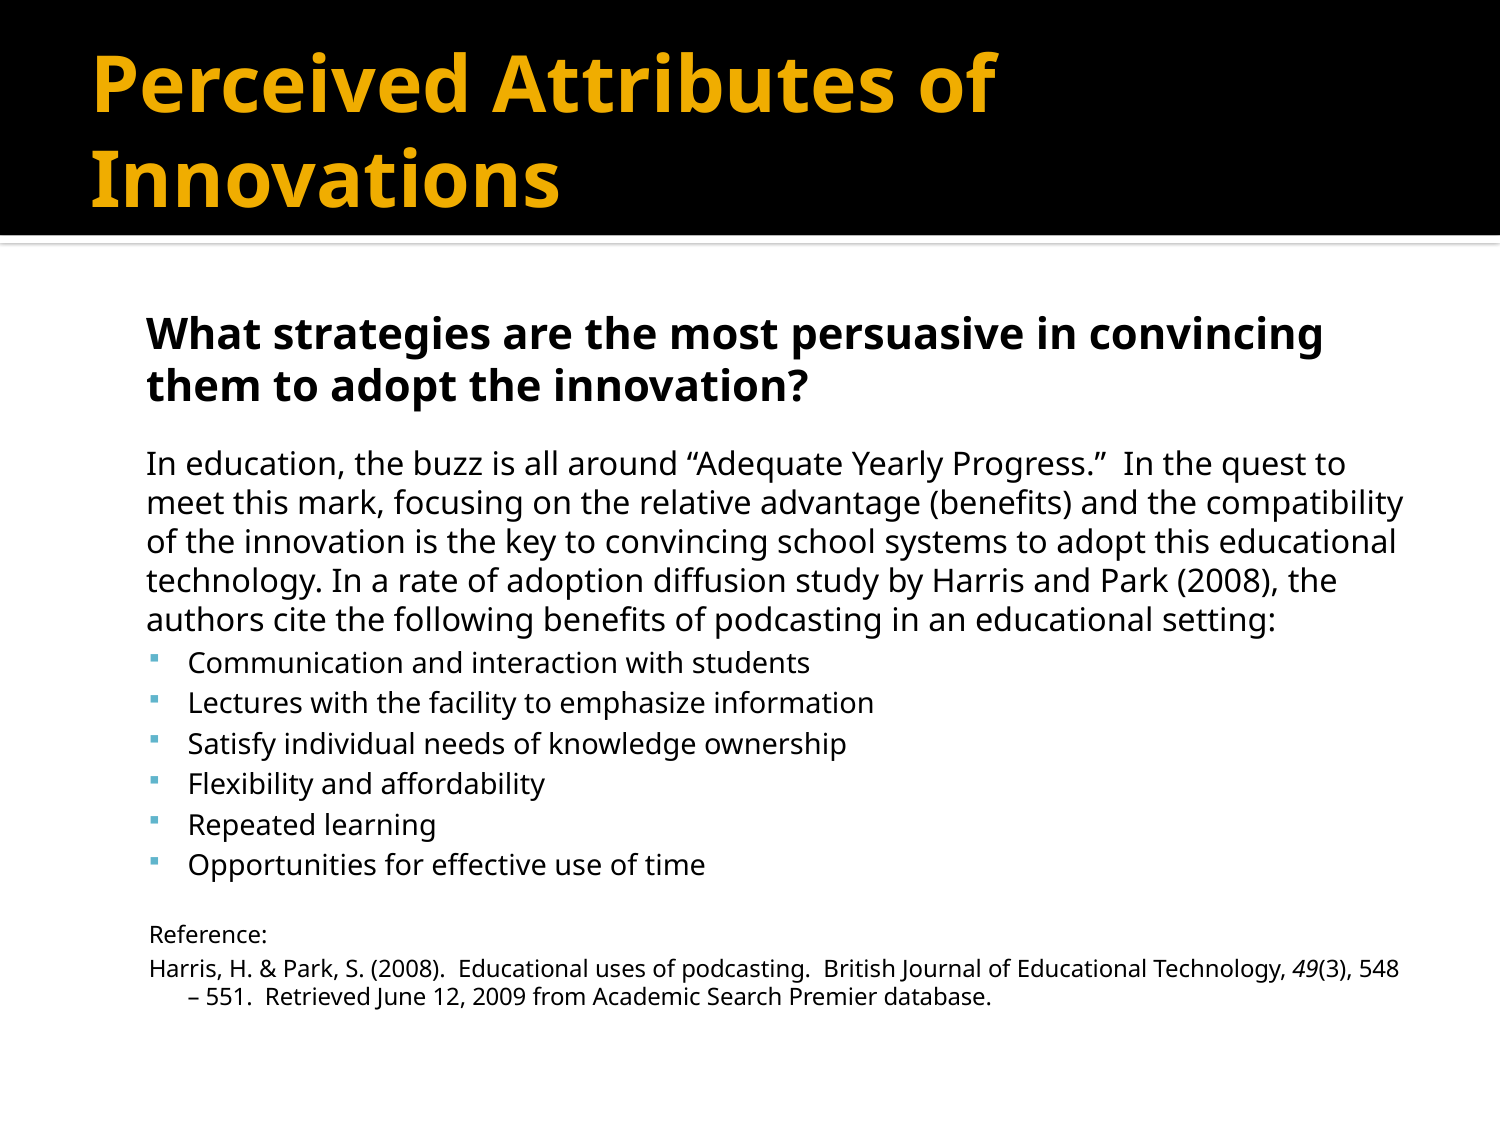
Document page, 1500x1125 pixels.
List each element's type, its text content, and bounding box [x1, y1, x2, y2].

list What strategies are the most persuasive in convincing them to adopt the innovation? In education, the buzz is all around “Adequate Yearly Progress.” In the quest to meet this mark, focusing on the relative advantage (benefits) and the compatibility of the innovation is the key to convincing school systems to adopt this educational technology. In a rate of adoption diffusion study by Harris and Park (2008), the authors cite the following benefits of podcasting in an educational setting: Communication and interaction with students Lectures with the facility to emphasize information Satisfy individual needs of knowledge ownership Flexibility and affordability Repeated learning Opportunities for effective use of time Reference: Harris, H. & Park, S. (2008). Educational uses of podcasting. British Journal of Educational Technology, 49(3), 548 – 551. Retrieved June 12, 2009 from Academic Search Premier database. [75, 291, 1425, 1050]
title Perceived Attributes of Innovations [75, 25, 1425, 231]
